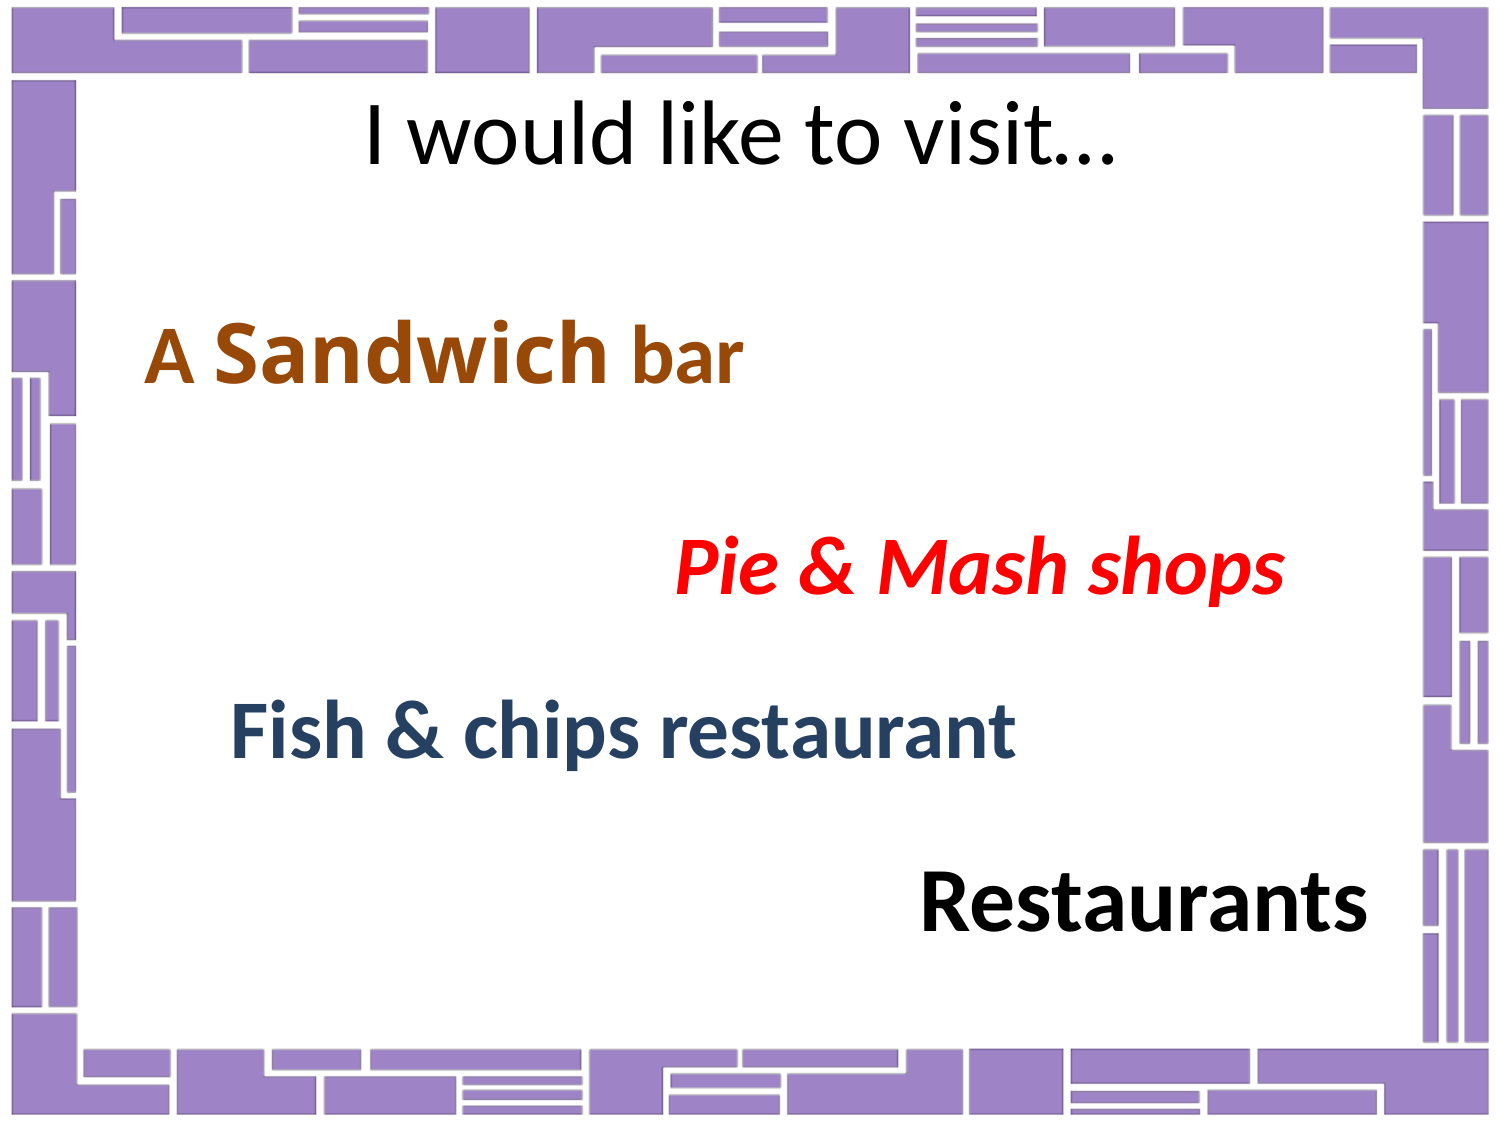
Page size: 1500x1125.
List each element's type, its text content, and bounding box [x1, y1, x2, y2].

text_box Restaurants [904, 831, 1385, 957]
text_box Pie & Mash shops [659, 503, 1301, 619]
text_box Fish & chips restaurant [215, 667, 1033, 783]
text_box A Sandwich bar [129, 292, 761, 408]
picture [0, 0, 1500, 1125]
title I would like to visit… [75, 45, 1407, 211]
